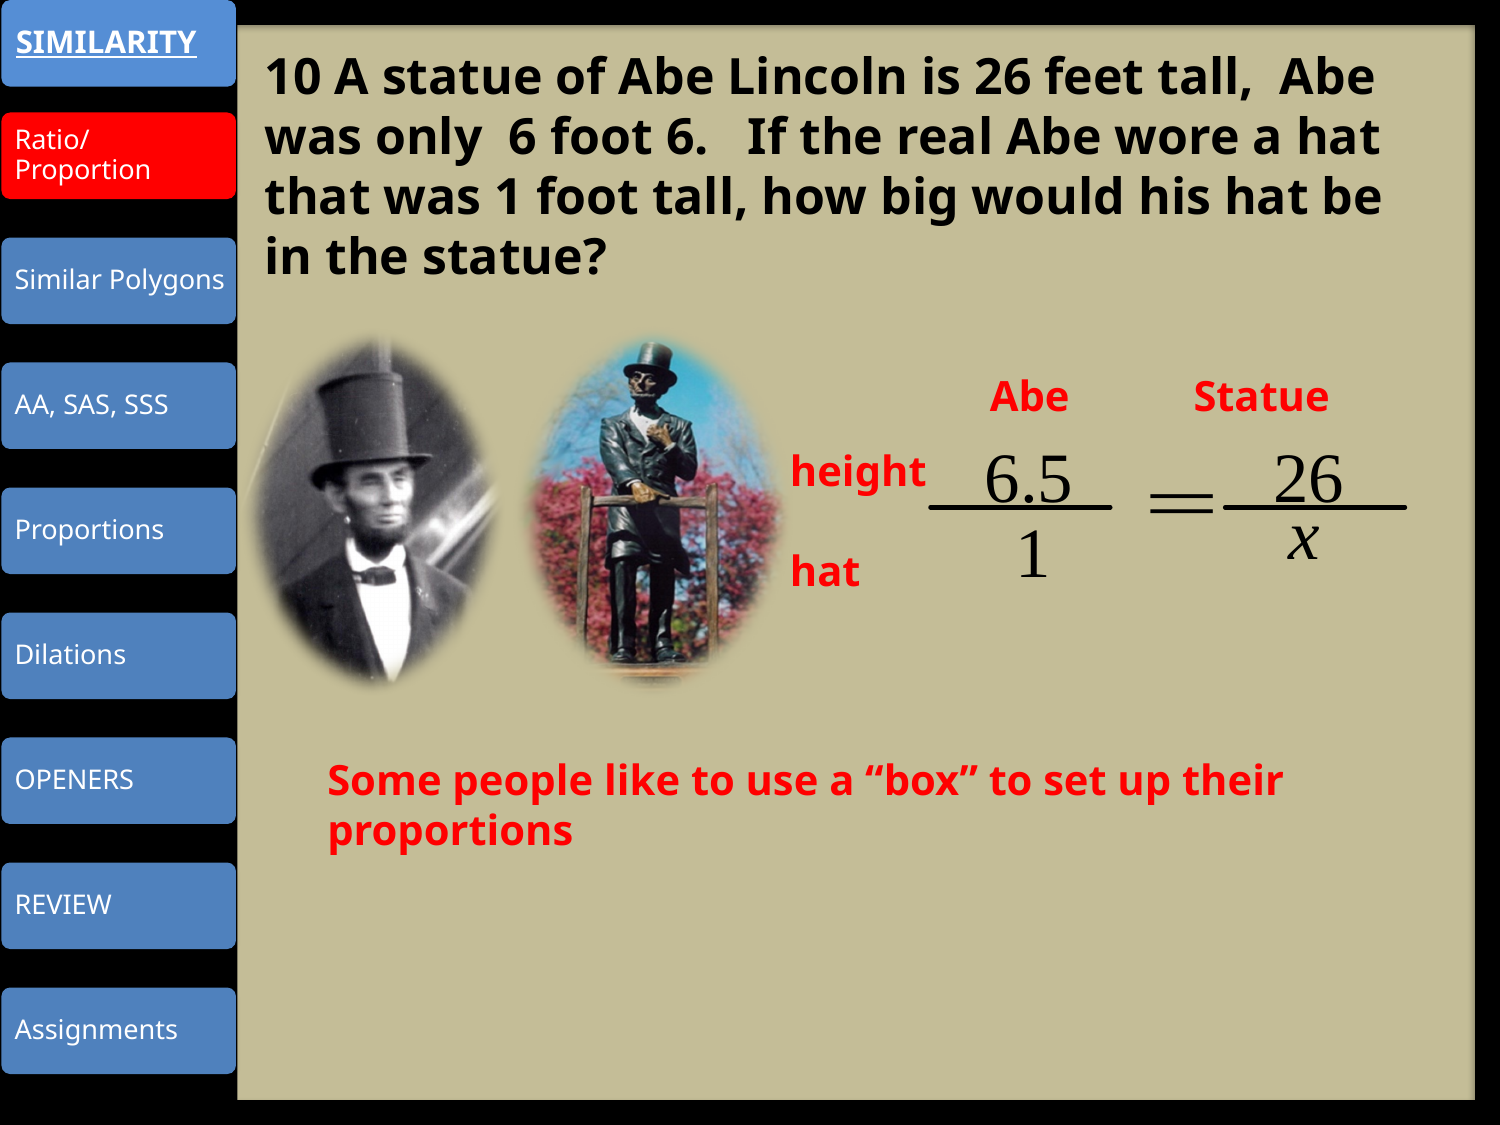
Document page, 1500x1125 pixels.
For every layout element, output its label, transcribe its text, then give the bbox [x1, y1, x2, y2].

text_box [238, 0, 1500, 1125]
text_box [912, 424, 1426, 601]
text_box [0, 0, 238, 1125]
text_box 40 [238, 328, 796, 1125]
picture [512, 324, 794, 701]
picture [237, 324, 509, 701]
